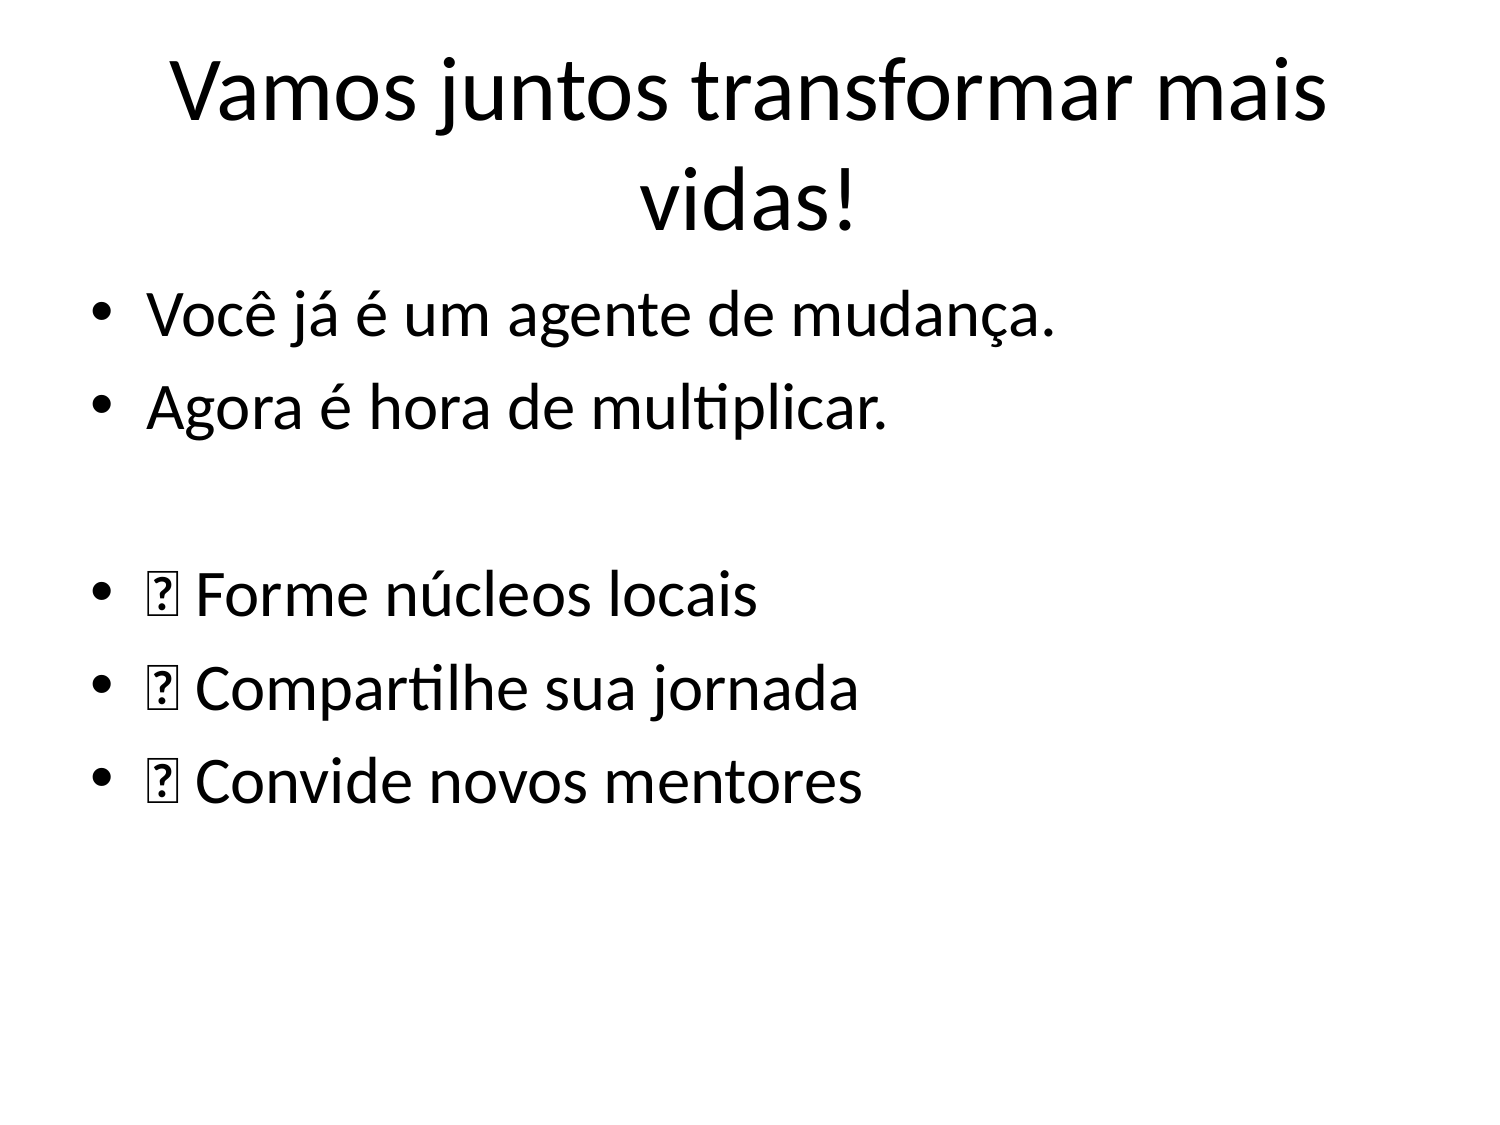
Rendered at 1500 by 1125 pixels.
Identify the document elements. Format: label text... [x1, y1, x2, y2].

list Você já é um agente de mudança. Agora é hora de multiplicar. 🚀 Forme núcleos locais 📣 Compartilhe sua jornada 💬 Convide novos mentores [75, 262, 1425, 1005]
title Vamos juntos transformar mais vidas! [75, 45, 1425, 233]
